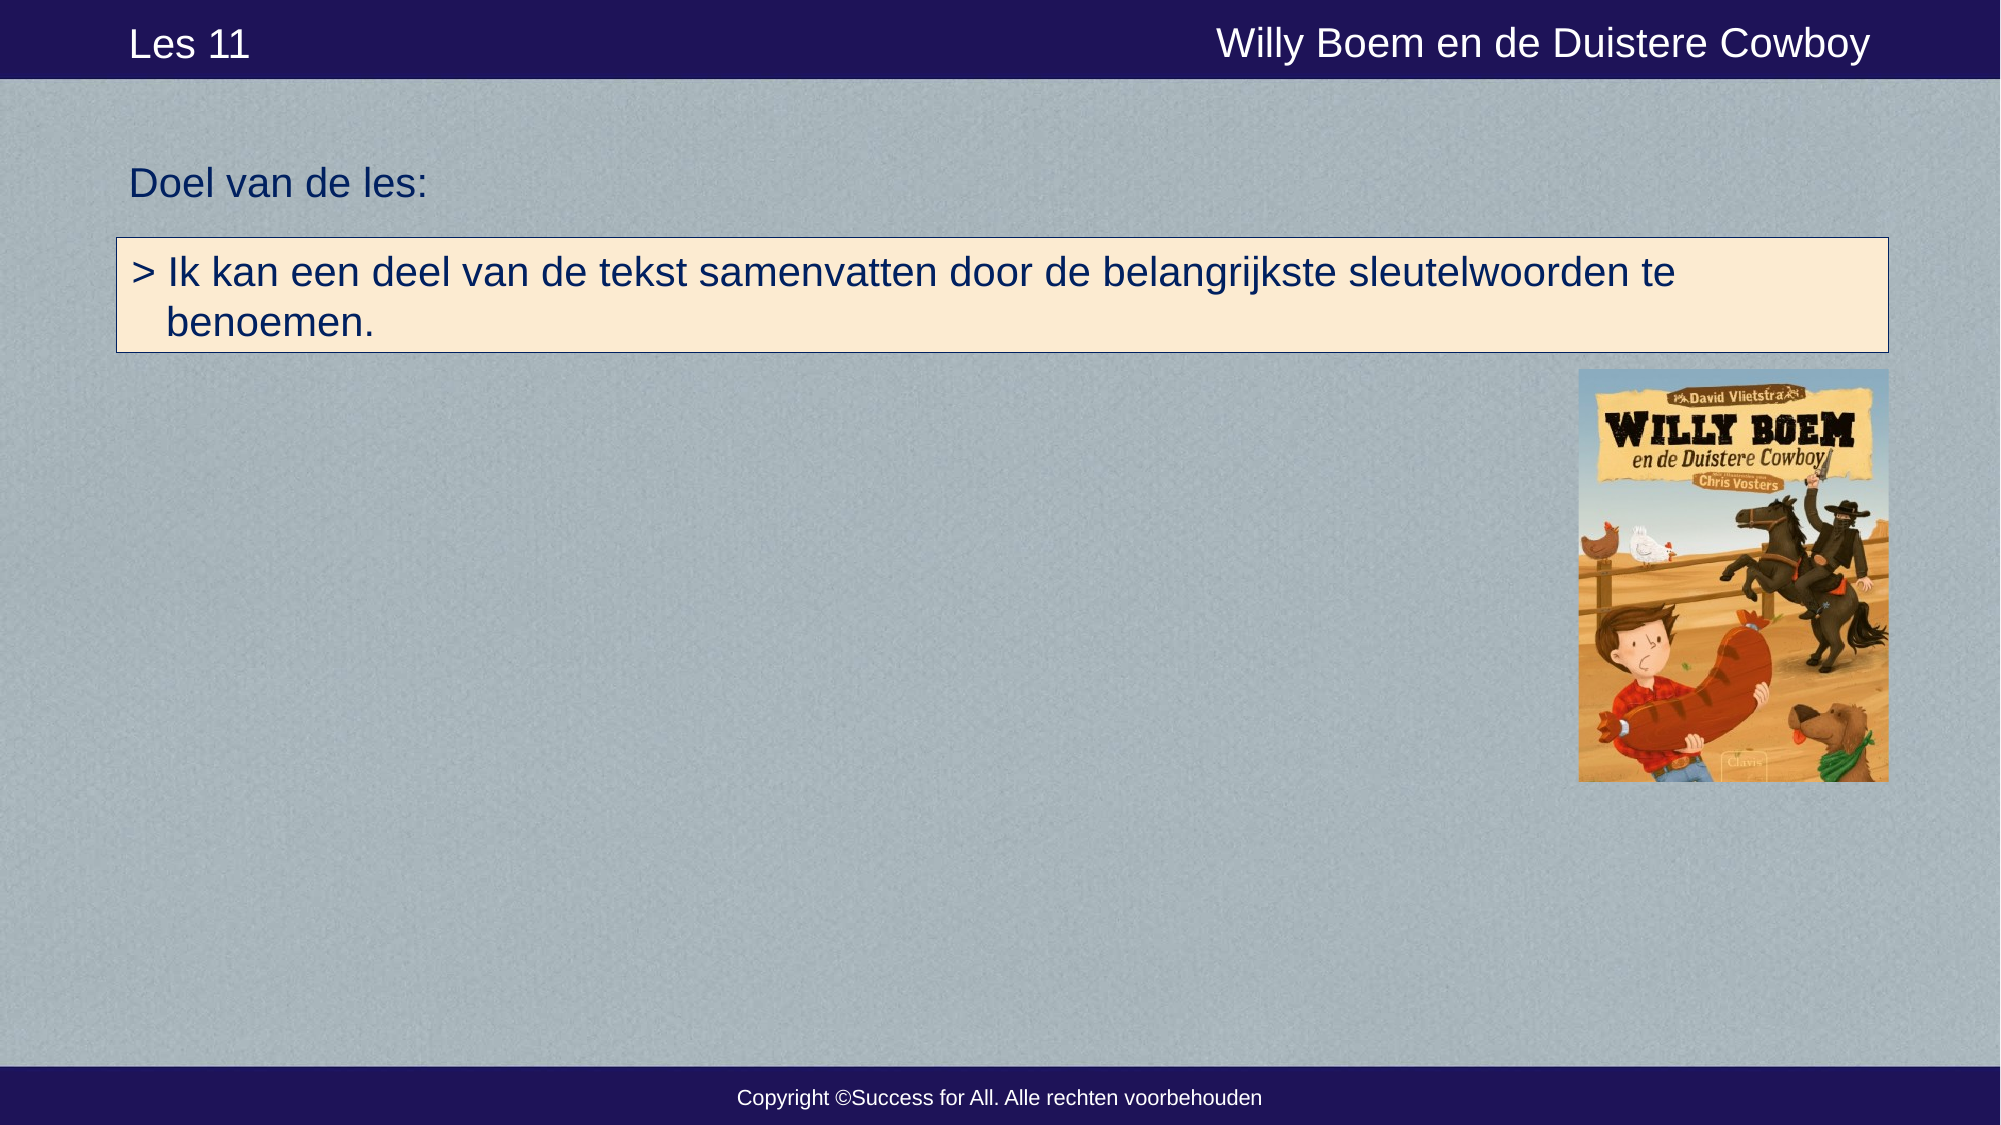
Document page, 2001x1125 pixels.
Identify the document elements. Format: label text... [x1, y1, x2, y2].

text_box > Ik kan een deel van de tekst samenvatten door de belangrijkste sleutelwoorden te benoemen. [116, 237, 1889, 353]
text_box Les 11 [114, 9, 354, 75]
picture [0, 0, 2001, 1125]
text_box Doel van de les: [113, 148, 1635, 214]
text_box Copyright ©Success for All. Alle rechten voorbehouden [0, 1076, 2000, 1125]
text_box Willy Boem en de Duistere Cowboy [999, 8, 1886, 73]
